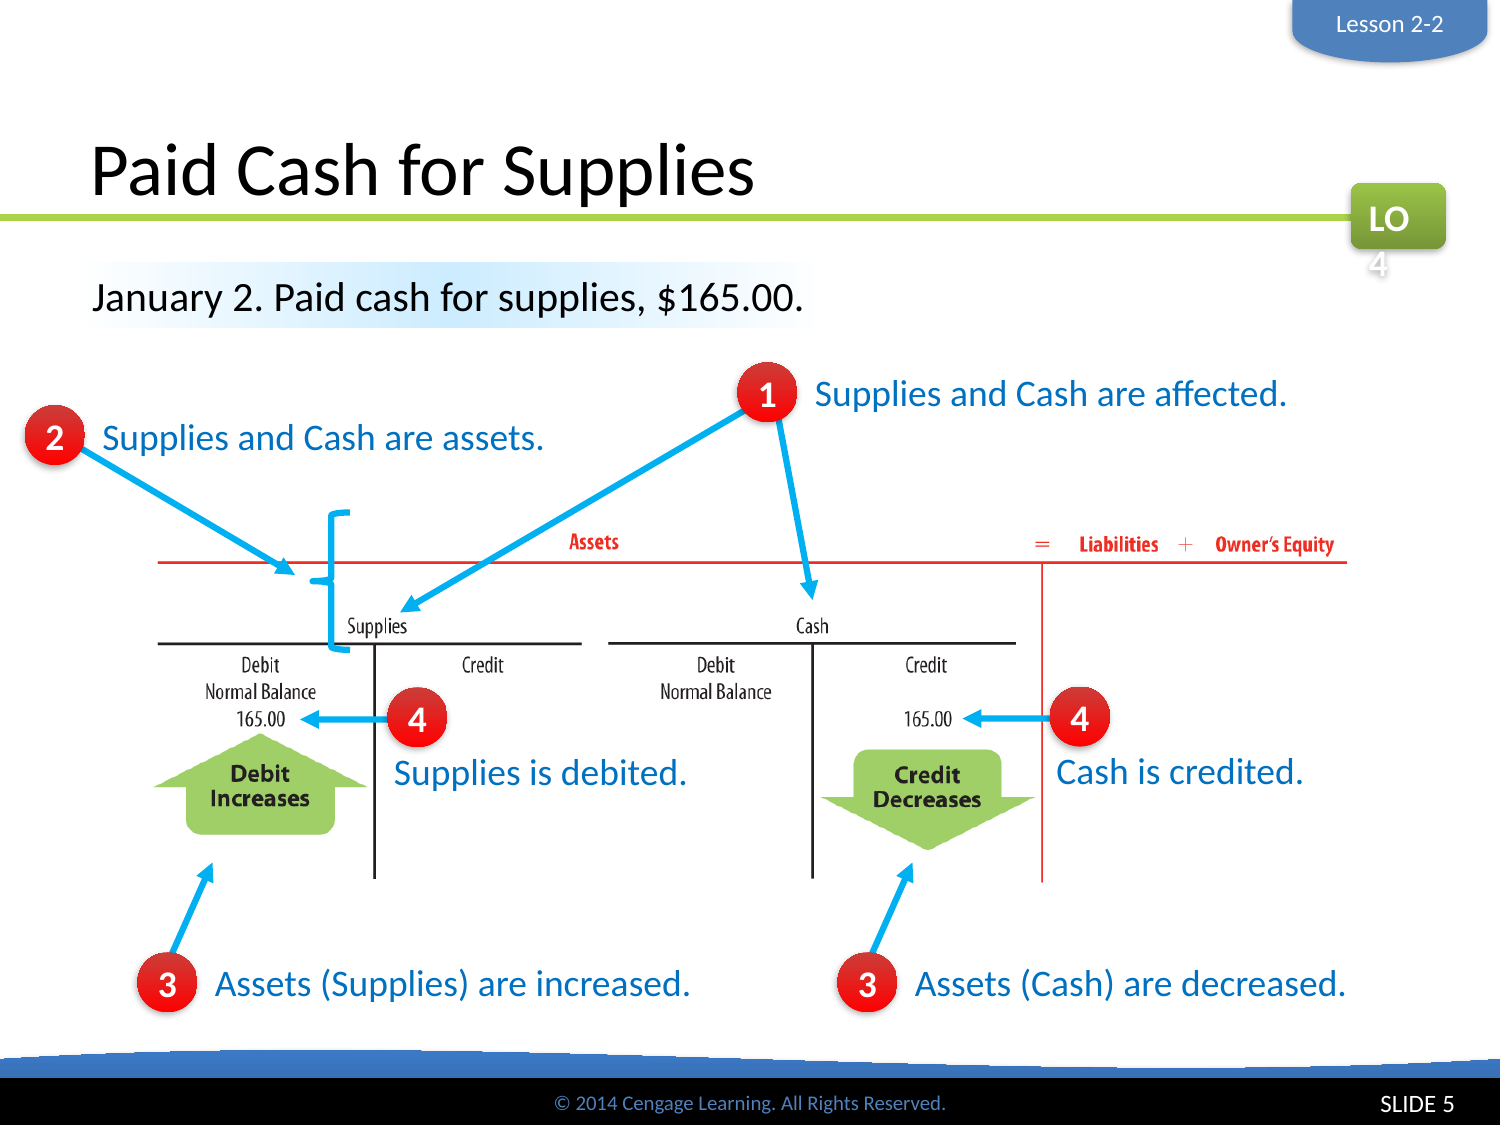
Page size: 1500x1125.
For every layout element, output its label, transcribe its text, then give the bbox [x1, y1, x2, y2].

picture [149, 530, 1351, 886]
text_box January 2. Paid cash for supplies, $165.00. [77, 262, 820, 328]
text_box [837, 862, 1388, 1013]
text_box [24, 404, 576, 651]
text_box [137, 862, 726, 1013]
slide_number SLIDE 5 [1170, 1080, 1470, 1125]
text_box LO4 [1350, 183, 1446, 250]
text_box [299, 687, 713, 802]
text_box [399, 360, 1313, 613]
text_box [1292, 0, 1488, 63]
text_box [962, 686, 1376, 801]
title Paid Cash for Supplies [75, 29, 1350, 218]
